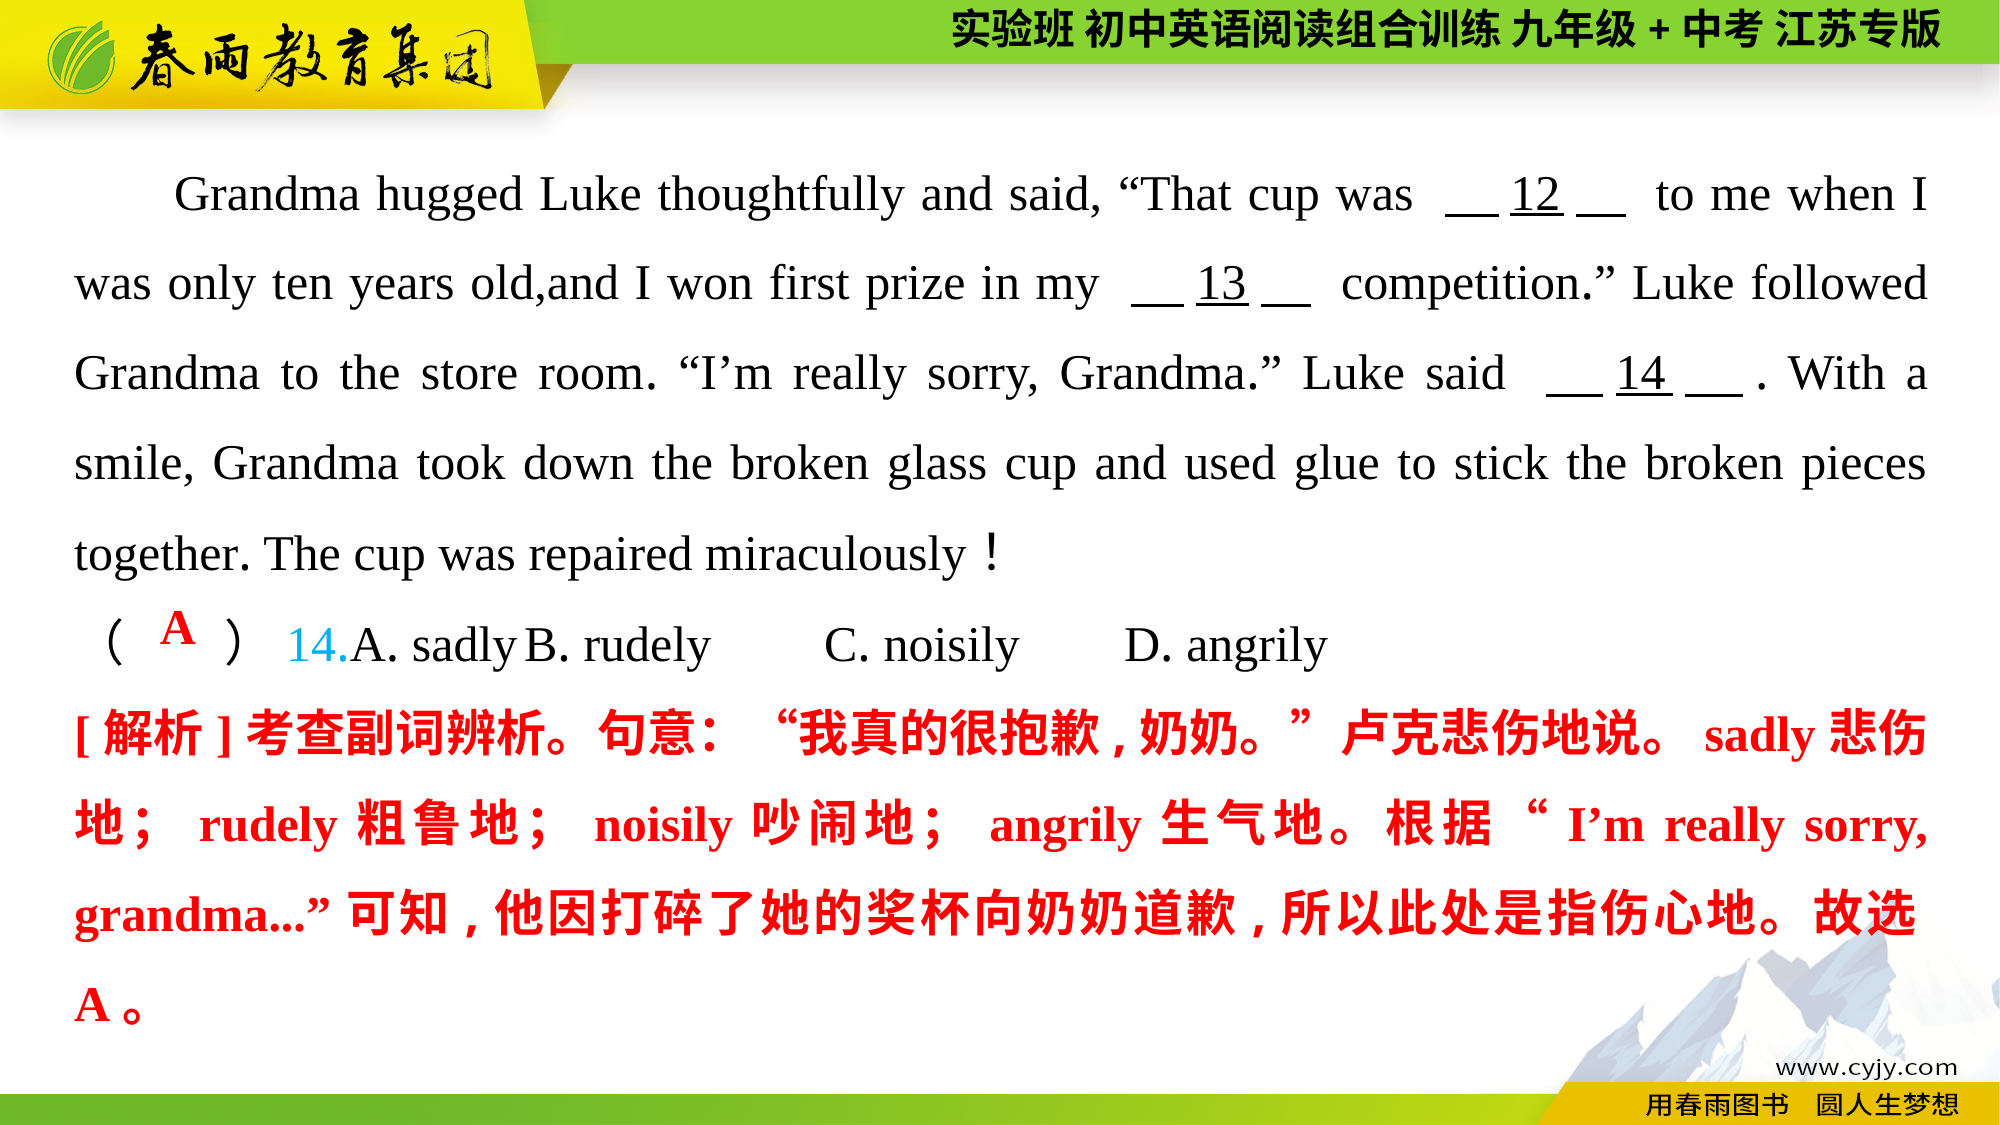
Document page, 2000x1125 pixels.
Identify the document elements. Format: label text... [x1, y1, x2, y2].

text_box （ ）14.A. sadly B. rudely C. noisily D. angrily [59, 574, 1944, 664]
text_box A [145, 587, 212, 663]
list Grandma hugged Luke thoughtfully and said, “That cup was 12 to me when I was only ten years old,and I won first prize in my 13 competition.” Luke followed Grandma to the store room. “I’m really sorry, Grandma.” Luke said 14 . With a smile, Grandma took down the broken glass cup and used glue to stick the broken pieces together. The cup was repaired miraculously！ [59, 122, 1944, 574]
picture [0, 0, 2000, 1125]
text_box [解析]考查副词辨析。句意：“我真的很抱歉,奶奶。”卢克悲伤地说。sadly悲伤地；rudely粗鲁地；noisily吵闹地；angrily生气地。根据“I’m really sorry, grandma...”可知,他因打碎了她的奖杯向奶奶道歉,所以此处是指伤心地。故选A。 [59, 664, 1944, 1040]
